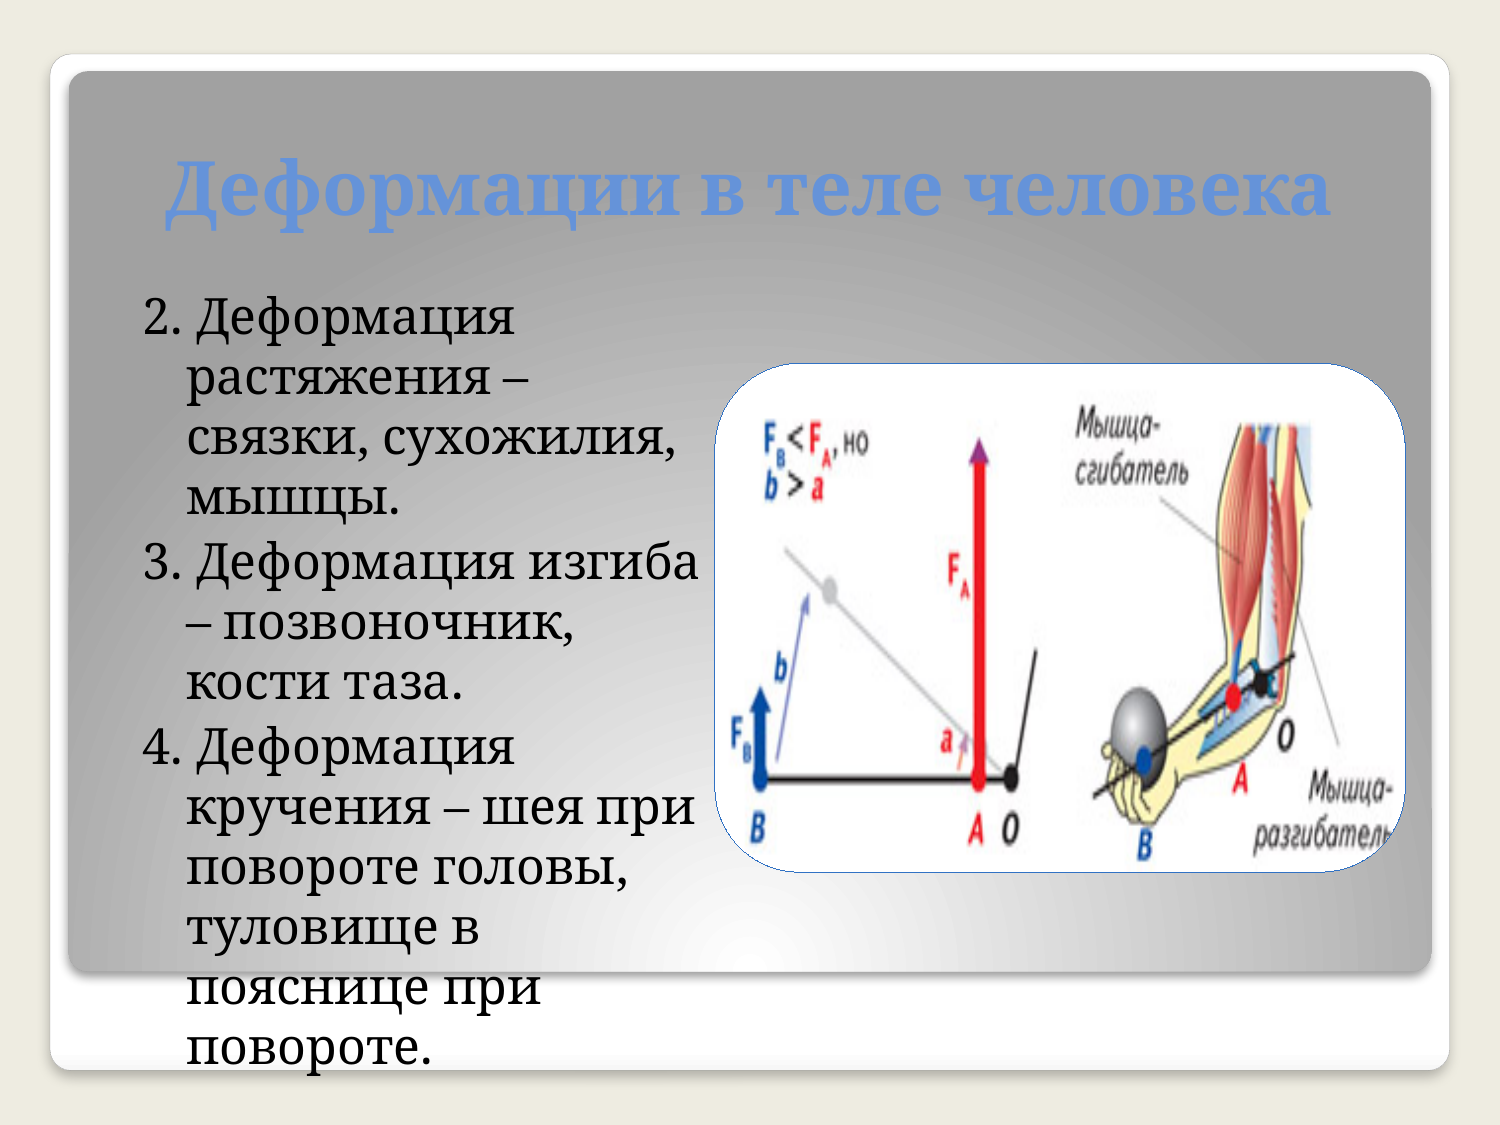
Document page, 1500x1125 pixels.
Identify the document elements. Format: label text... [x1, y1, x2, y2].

list 2. Деформация растяжения – связки, сухожилия, мышцы. 3. Деформация изгиба – позвоночник, кости таза. 4. Деформация кручения – шея при повороте головы, туловище в пояснице при повороте. [112, 269, 738, 1000]
title Деформации в теле человека [112, 37, 1388, 238]
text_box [714, 363, 1406, 873]
